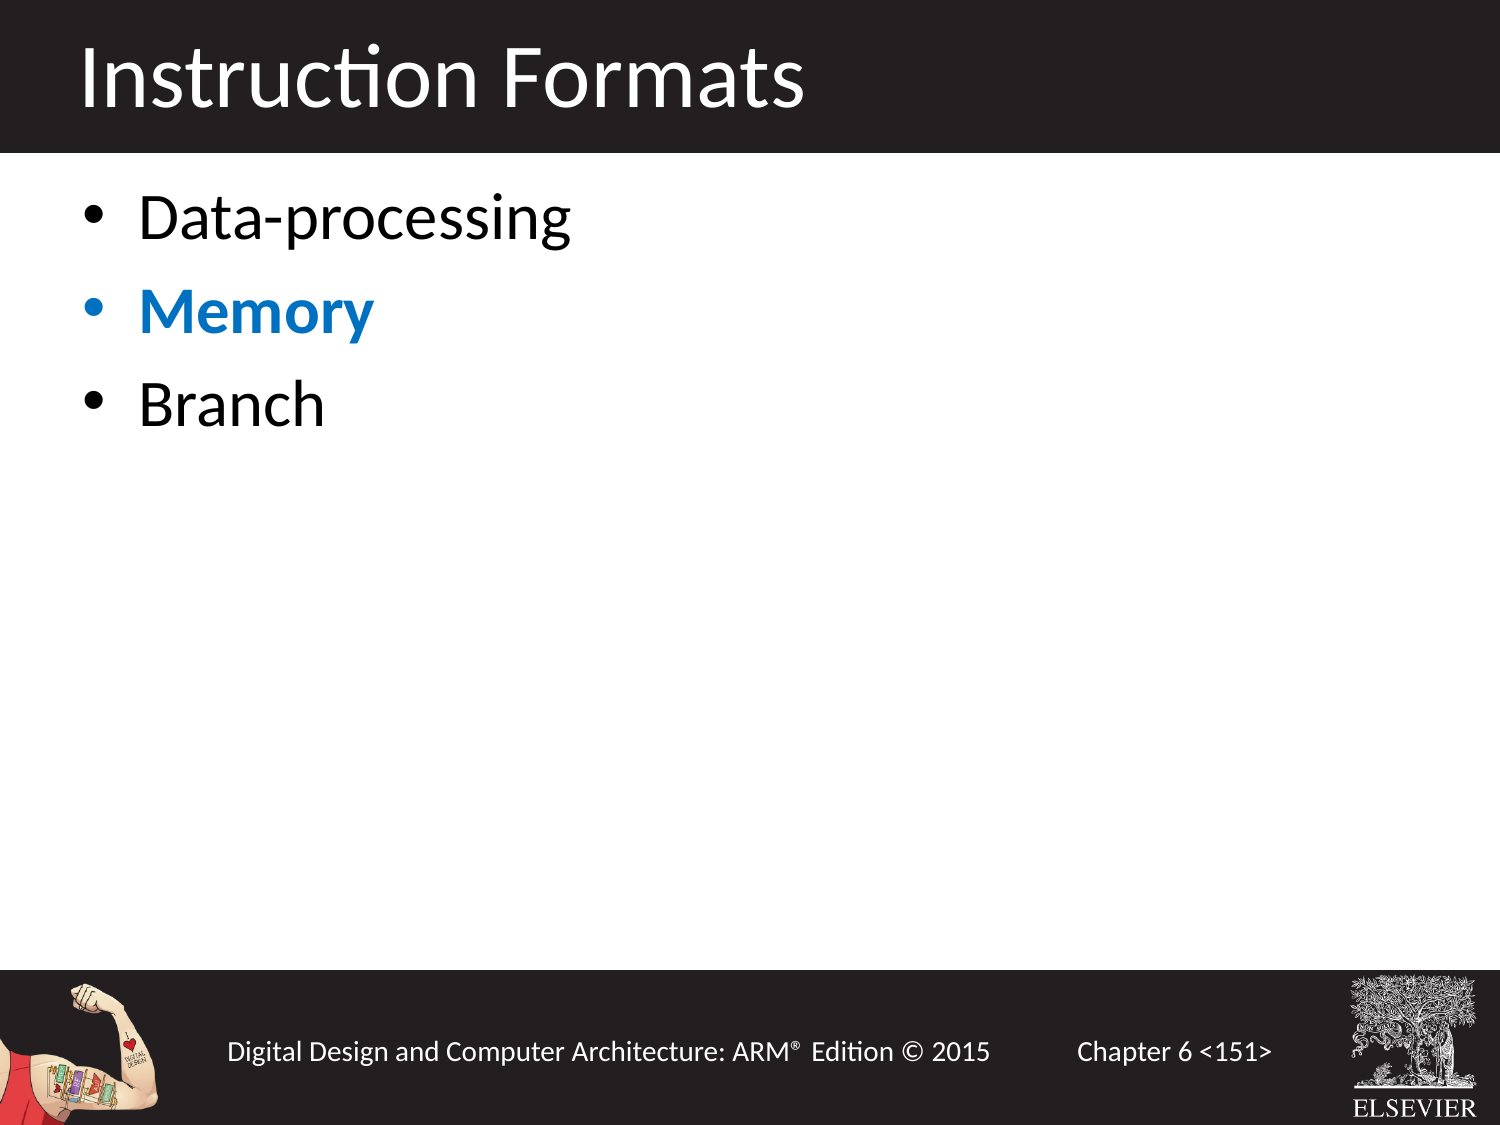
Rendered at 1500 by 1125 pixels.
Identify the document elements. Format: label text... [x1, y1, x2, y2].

text_box [112, 200, 1438, 1050]
picture [0, 979, 163, 1125]
text_box Instruction Formats [63, 8, 1488, 133]
picture [1350, 974, 1477, 1117]
list Data-processing Memory Branch [67, 165, 1412, 1016]
